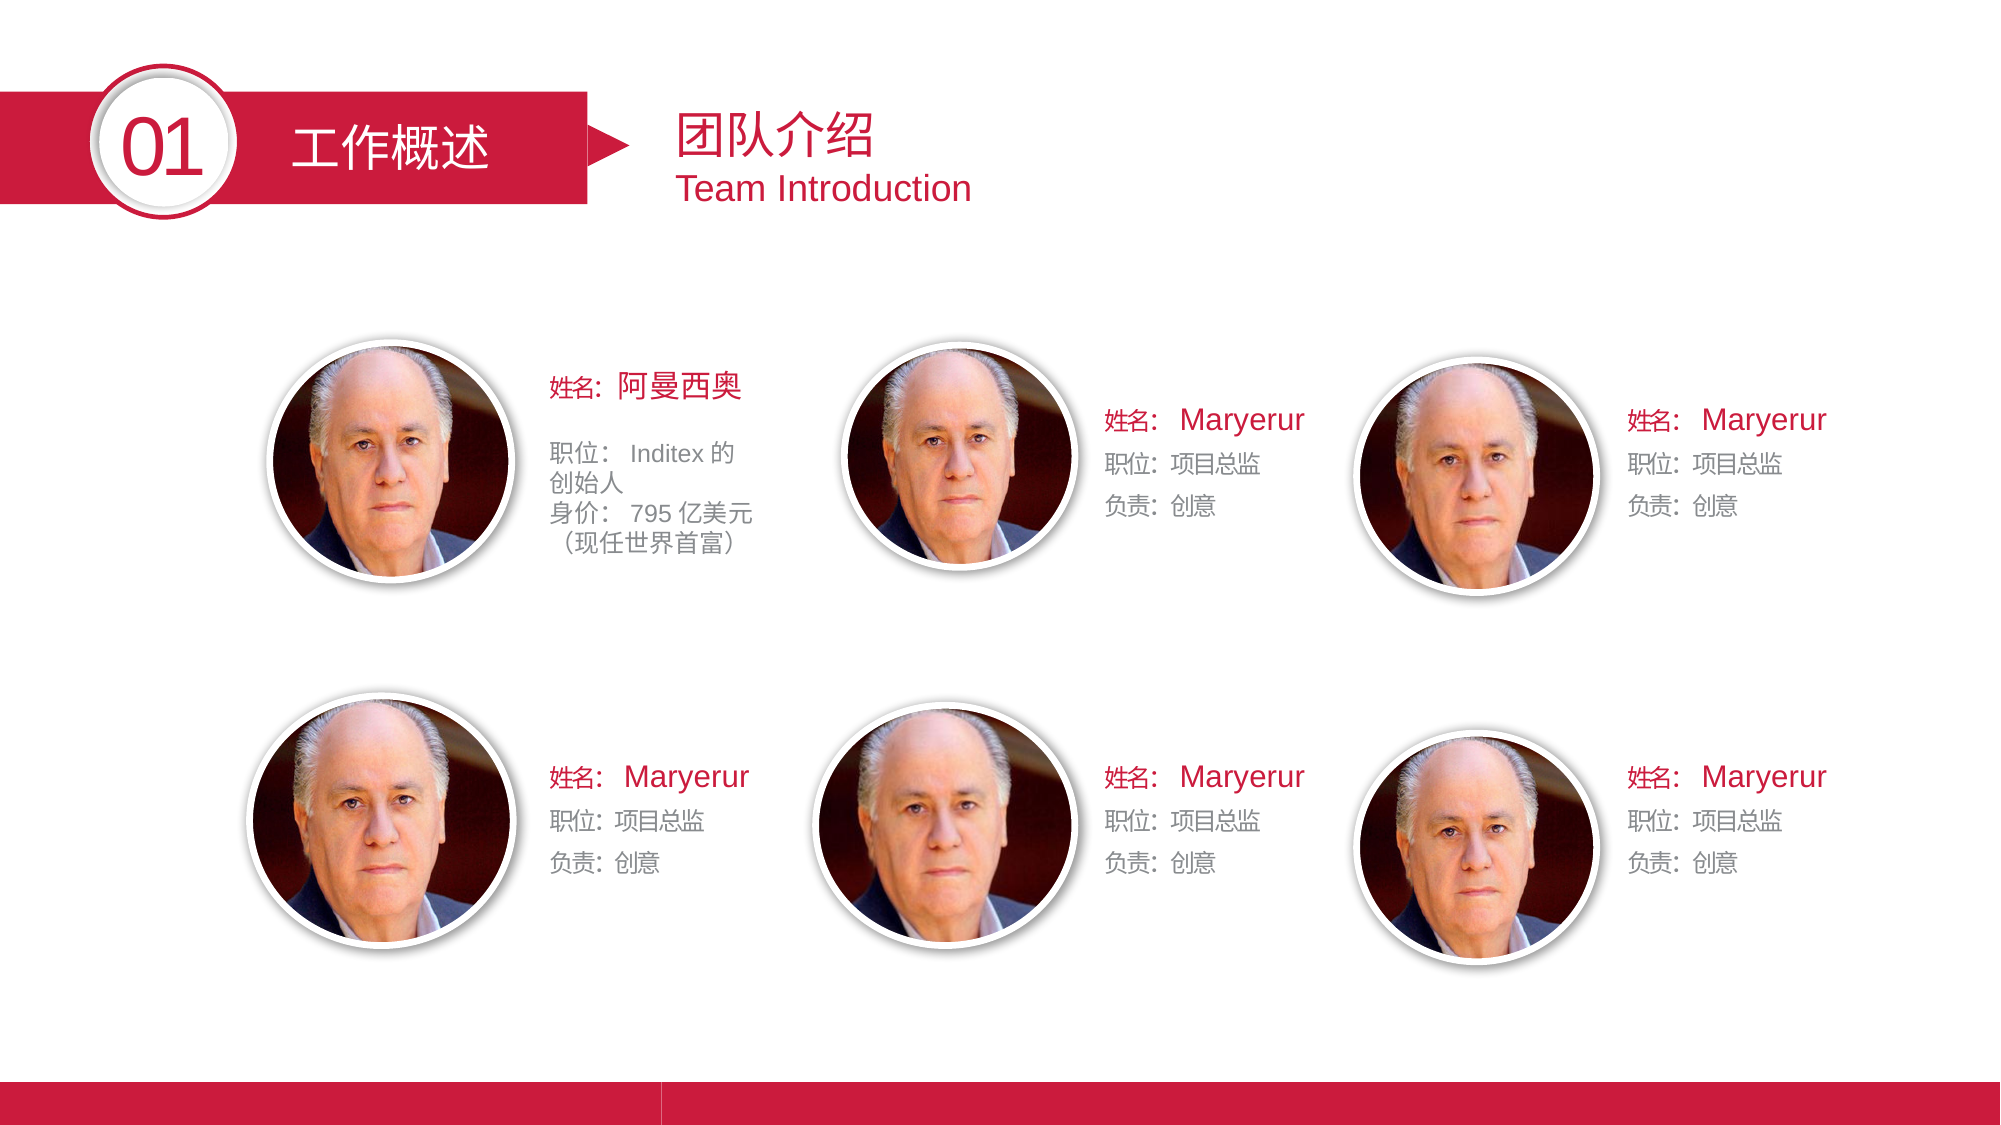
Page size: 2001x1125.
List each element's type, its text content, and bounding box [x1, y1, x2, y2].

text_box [0, 91, 87, 205]
picture [249, 695, 514, 946]
text_box [0, 1081, 661, 1125]
picture [1356, 359, 1597, 593]
picture [269, 342, 512, 580]
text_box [252, 91, 630, 205]
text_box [1090, 391, 1333, 528]
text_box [1612, 391, 1855, 528]
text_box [87, 65, 252, 218]
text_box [534, 748, 777, 886]
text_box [534, 359, 867, 599]
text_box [1612, 748, 1855, 886]
picture [815, 705, 1075, 946]
text_box [1330, 1081, 2000, 1125]
text_box 团队介绍 Team Introduction [660, 96, 1000, 216]
text_box [661, 1081, 1330, 1125]
picture [1356, 733, 1597, 962]
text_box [1090, 748, 1333, 886]
picture [844, 345, 1075, 568]
